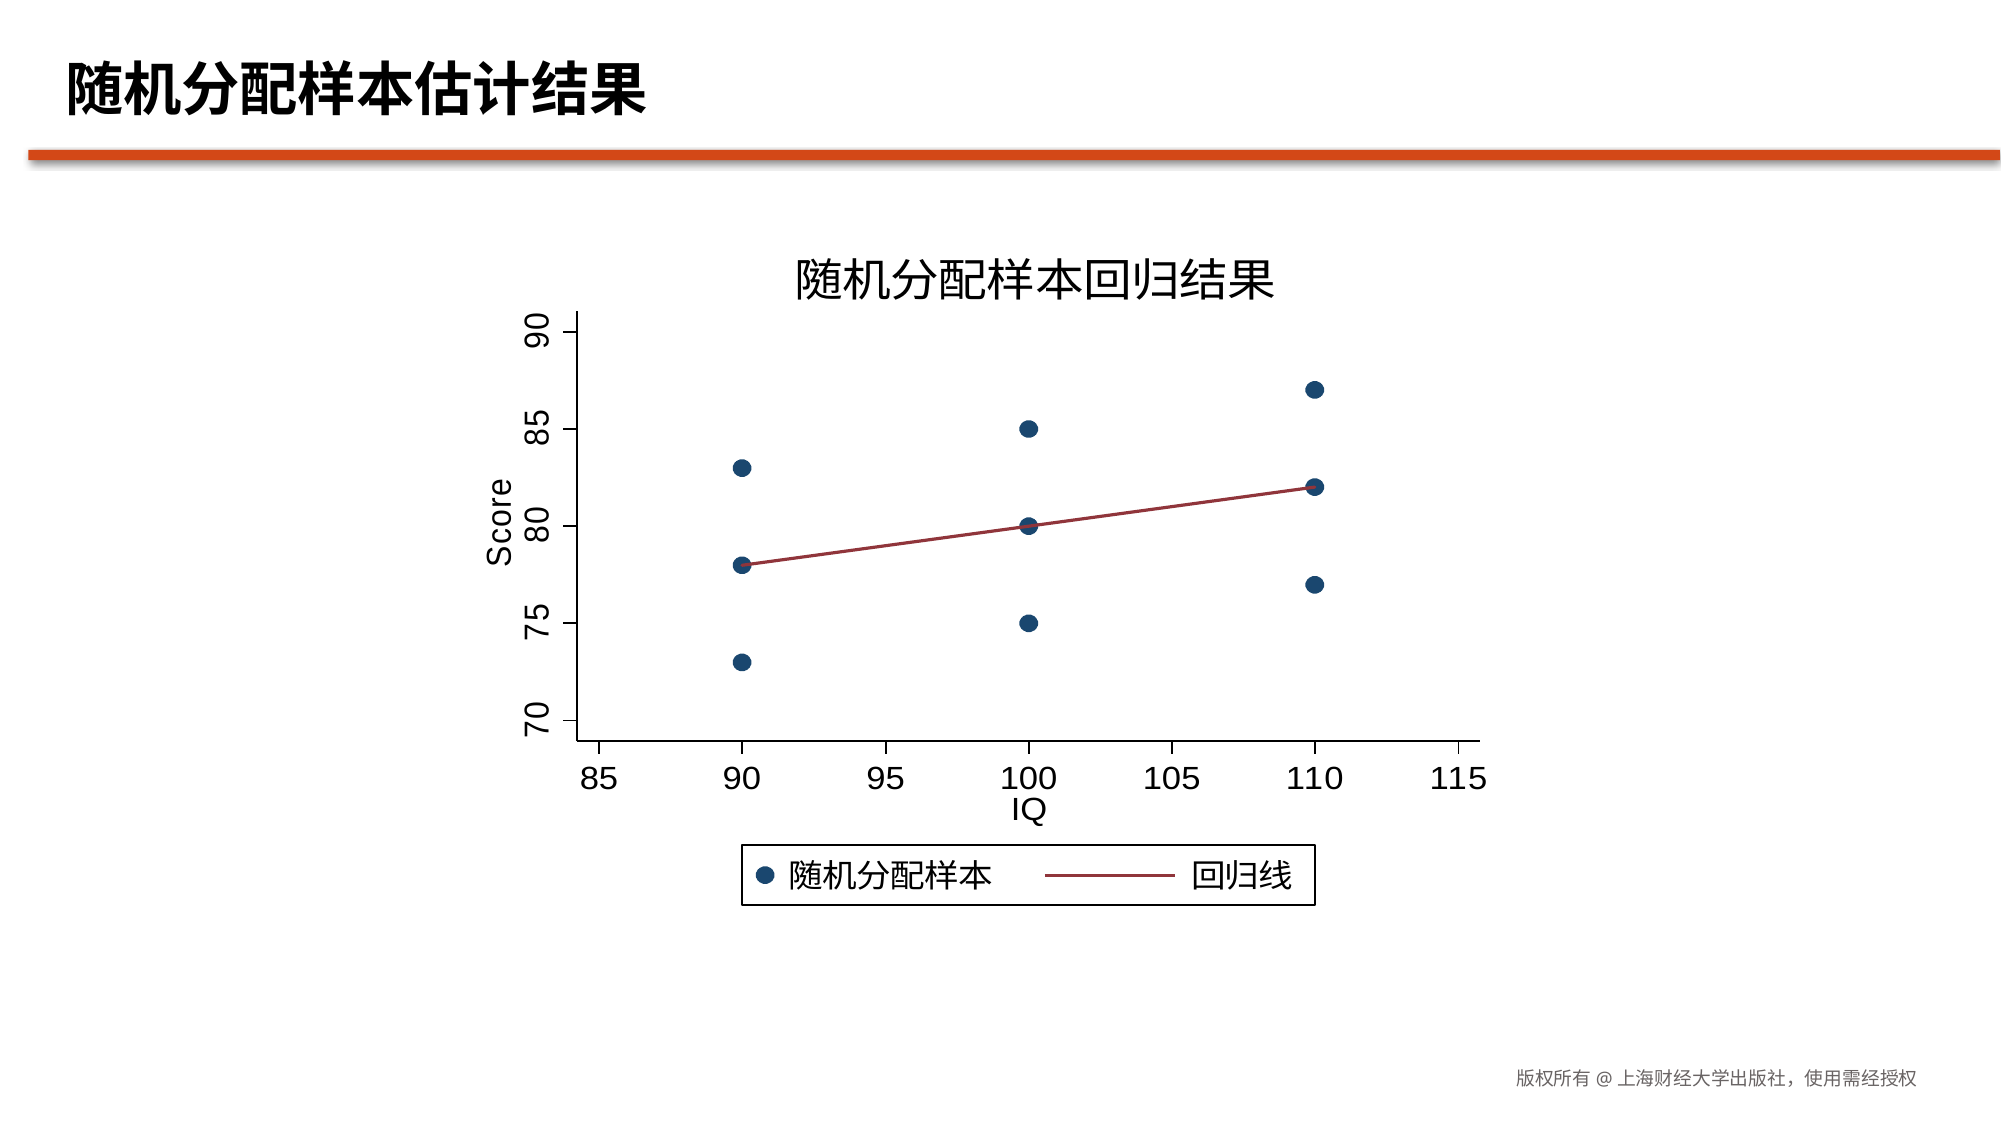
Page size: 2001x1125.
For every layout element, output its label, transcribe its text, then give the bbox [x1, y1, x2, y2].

picture [441, 222, 1516, 949]
footer 版权所有@上海财经大学出版社，使用需经授权 [1483, 1046, 1950, 1109]
title 随机分配样本估计结果 [50, 50, 1825, 138]
